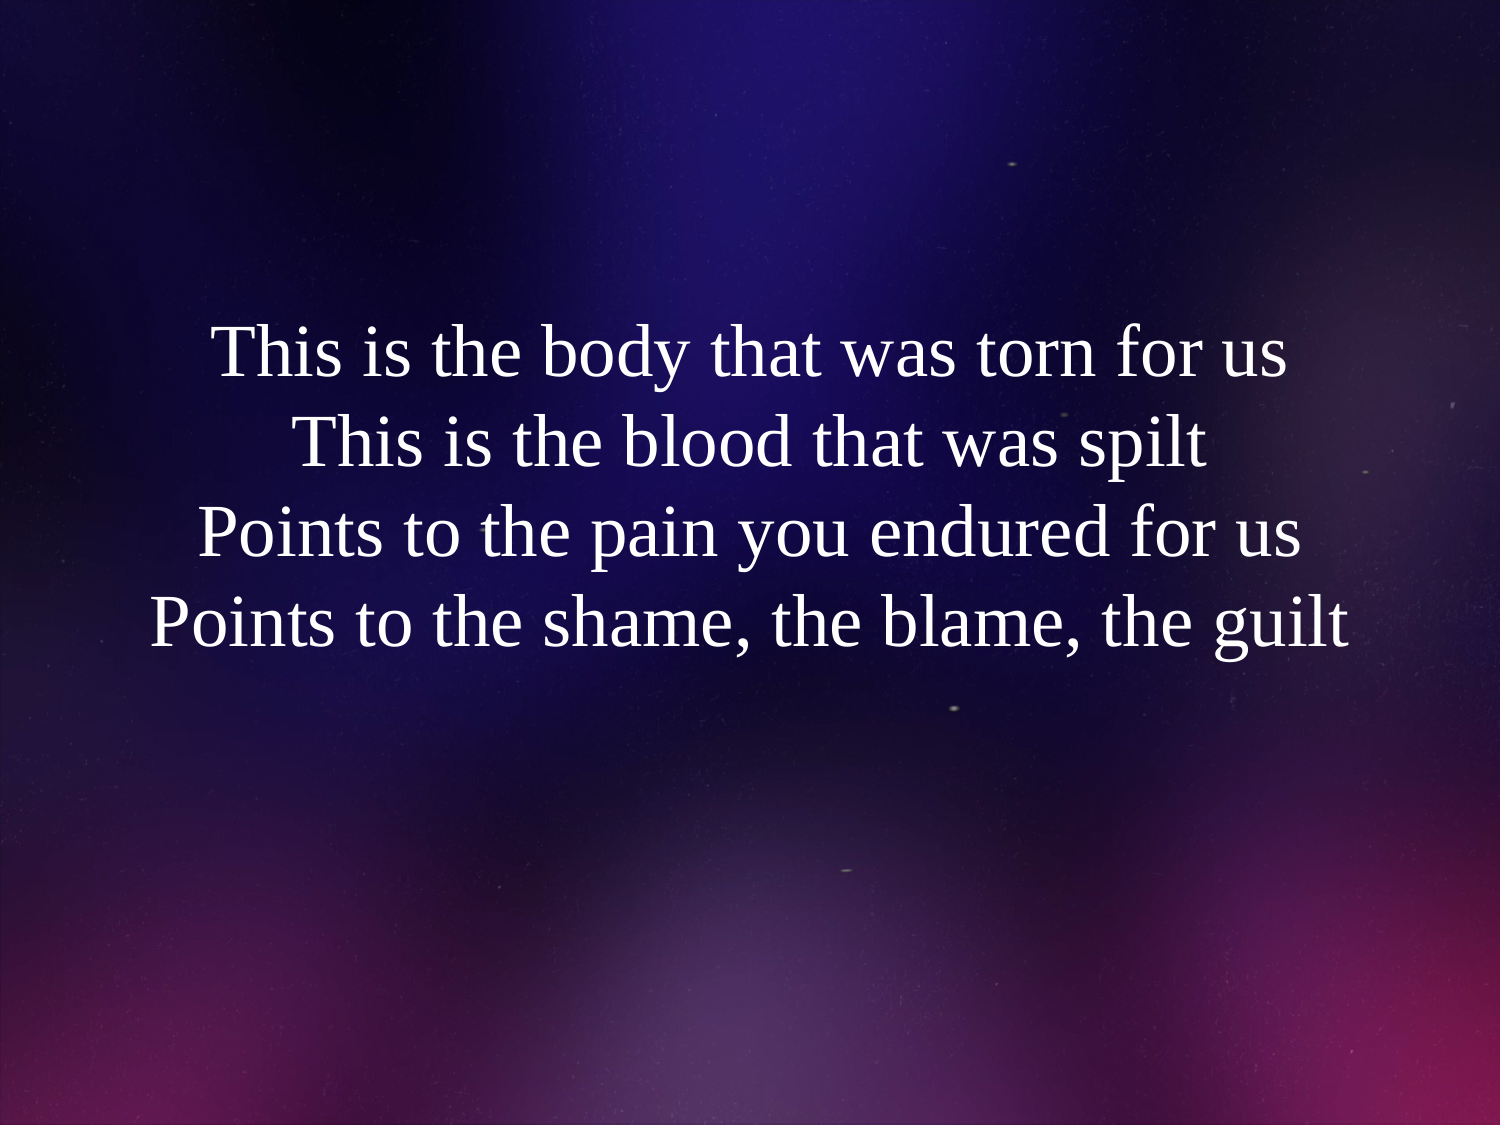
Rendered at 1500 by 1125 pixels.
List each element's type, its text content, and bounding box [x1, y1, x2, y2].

title This is the body that was torn for us This is the blood that was spilt Points to the pain you endured for us Points to the shame, the blame, the guilt [112, 387, 1388, 575]
picture [0, 0, 1500, 1125]
